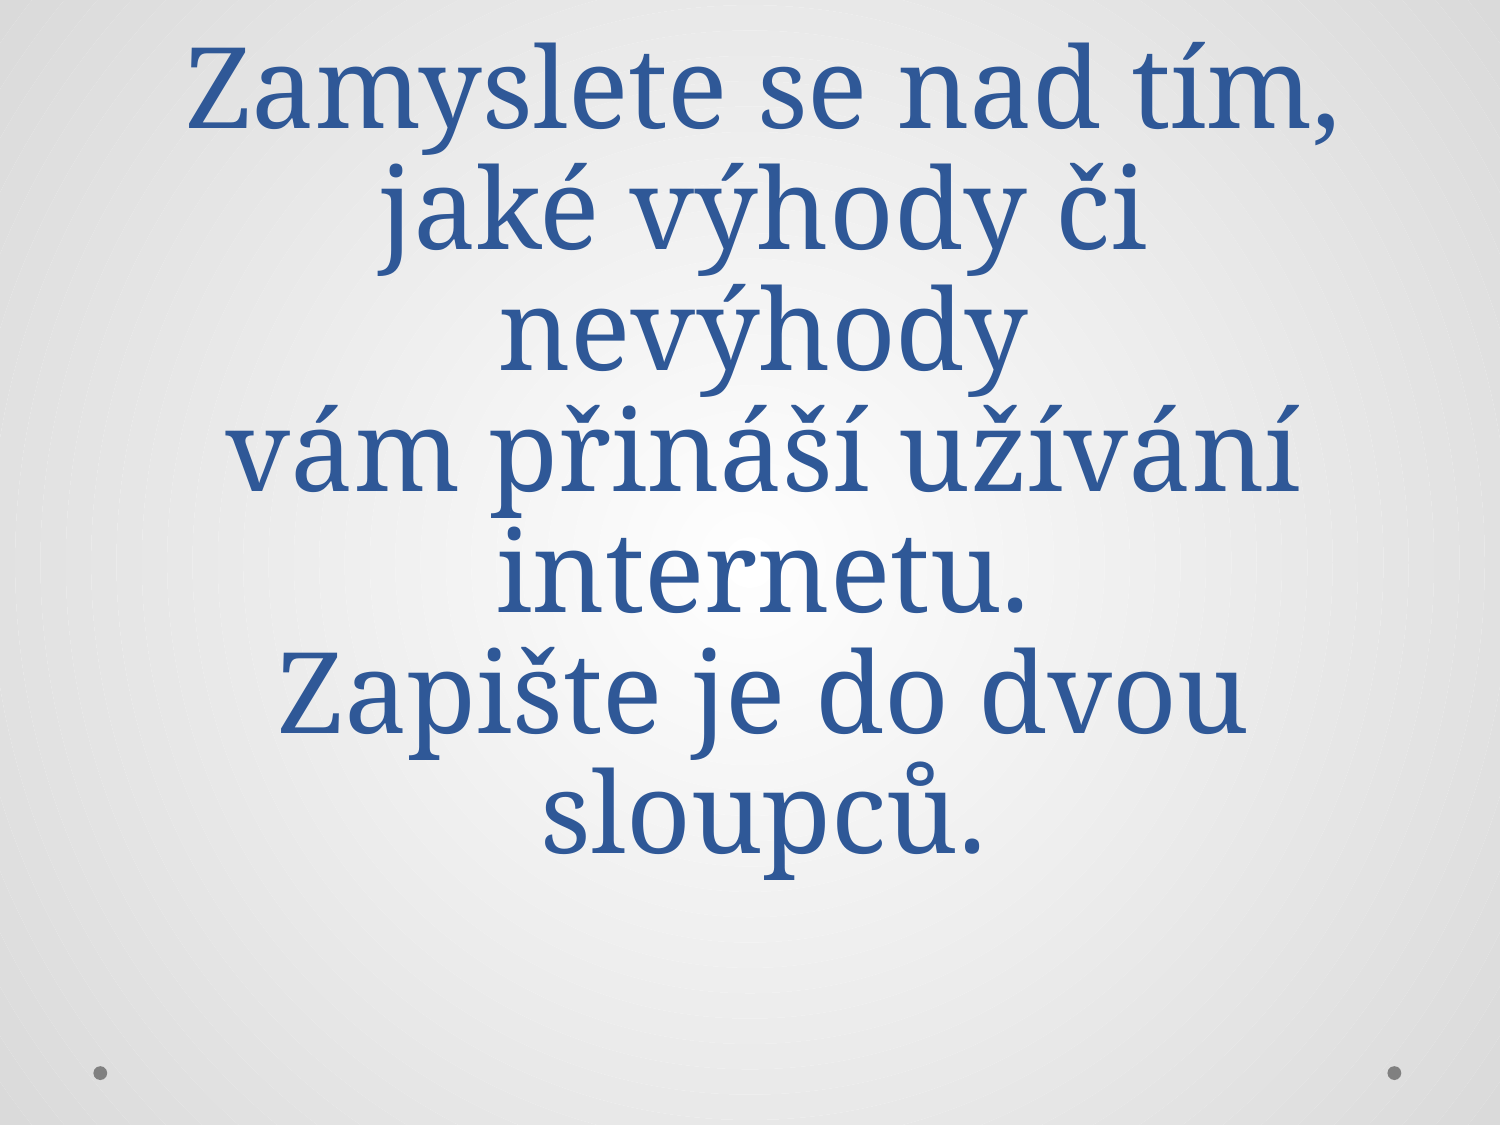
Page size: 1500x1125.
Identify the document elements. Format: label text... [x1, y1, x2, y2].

title Zamyslete se nad tím, jaké výhody či nevýhody vám přináší užívání internetu. Zapište je do dvou sloupců. [88, 621, 1439, 884]
